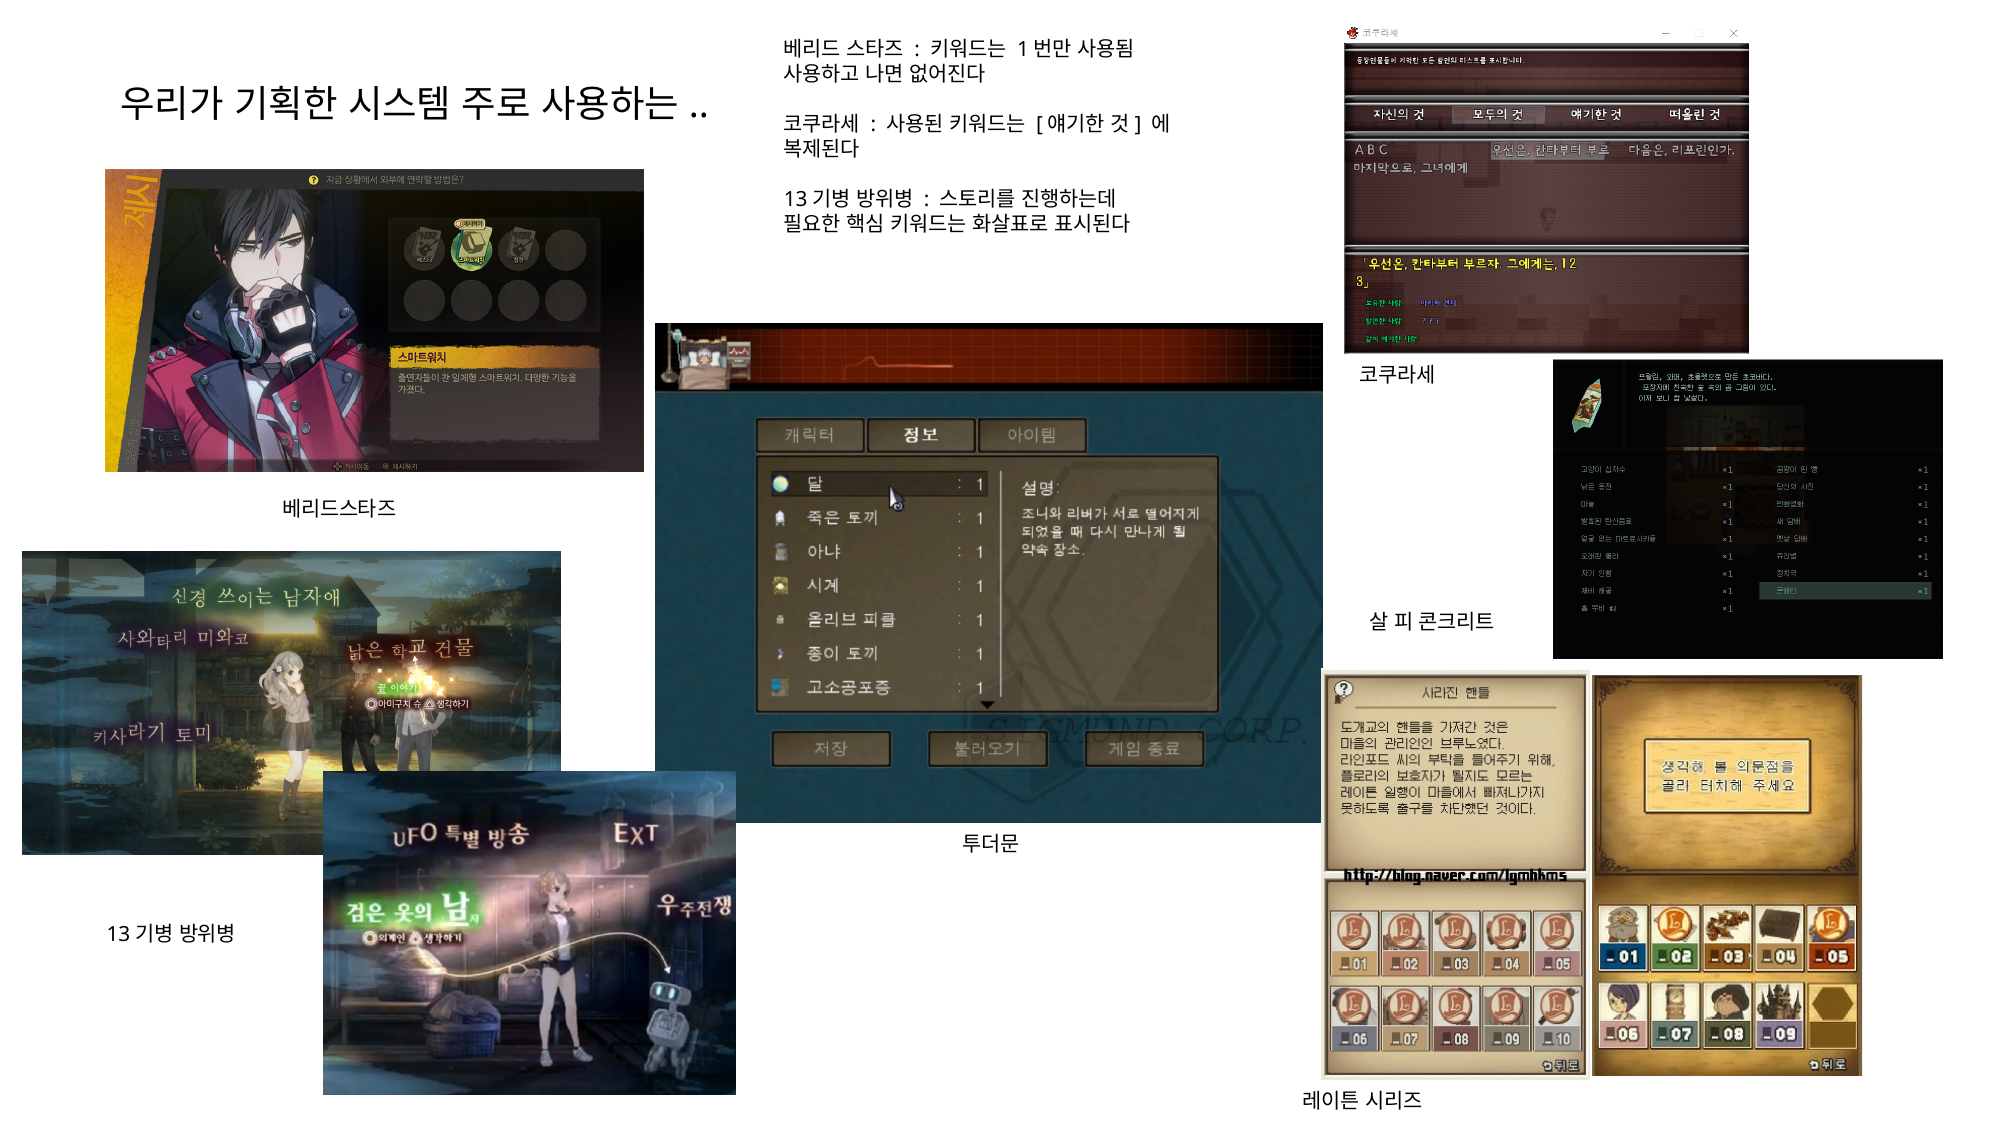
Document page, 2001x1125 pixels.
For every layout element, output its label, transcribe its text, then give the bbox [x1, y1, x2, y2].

text_box 살 피 콘크리트 [1354, 601, 1532, 642]
text_box 13기병 방위병 [91, 912, 323, 953]
text_box 우리가 기획한 시스템 주로 사용하는.. [105, 72, 724, 133]
text_box 베리드 스타즈 : 키워드는 1번만 사용됨 사용하고 나면 없어진다 코쿠라세 : 사용된 키워드는 [얘기한 것] 에 복제된다 13기병 방위병 : 스토리를 진행하는데 필요한 핵심 키워드는 화살표로 표시된다 [769, 27, 1191, 243]
text_box 코쿠라세 [1344, 354, 1522, 395]
picture [1552, 357, 1944, 659]
text_box 베리드스타즈 [267, 488, 525, 528]
text_box 투더문 [947, 824, 1206, 863]
picture [1344, 27, 1749, 354]
text_box 레이튼 시리즈 [1287, 1079, 1465, 1120]
picture [21, 323, 1863, 1095]
picture [104, 169, 644, 473]
